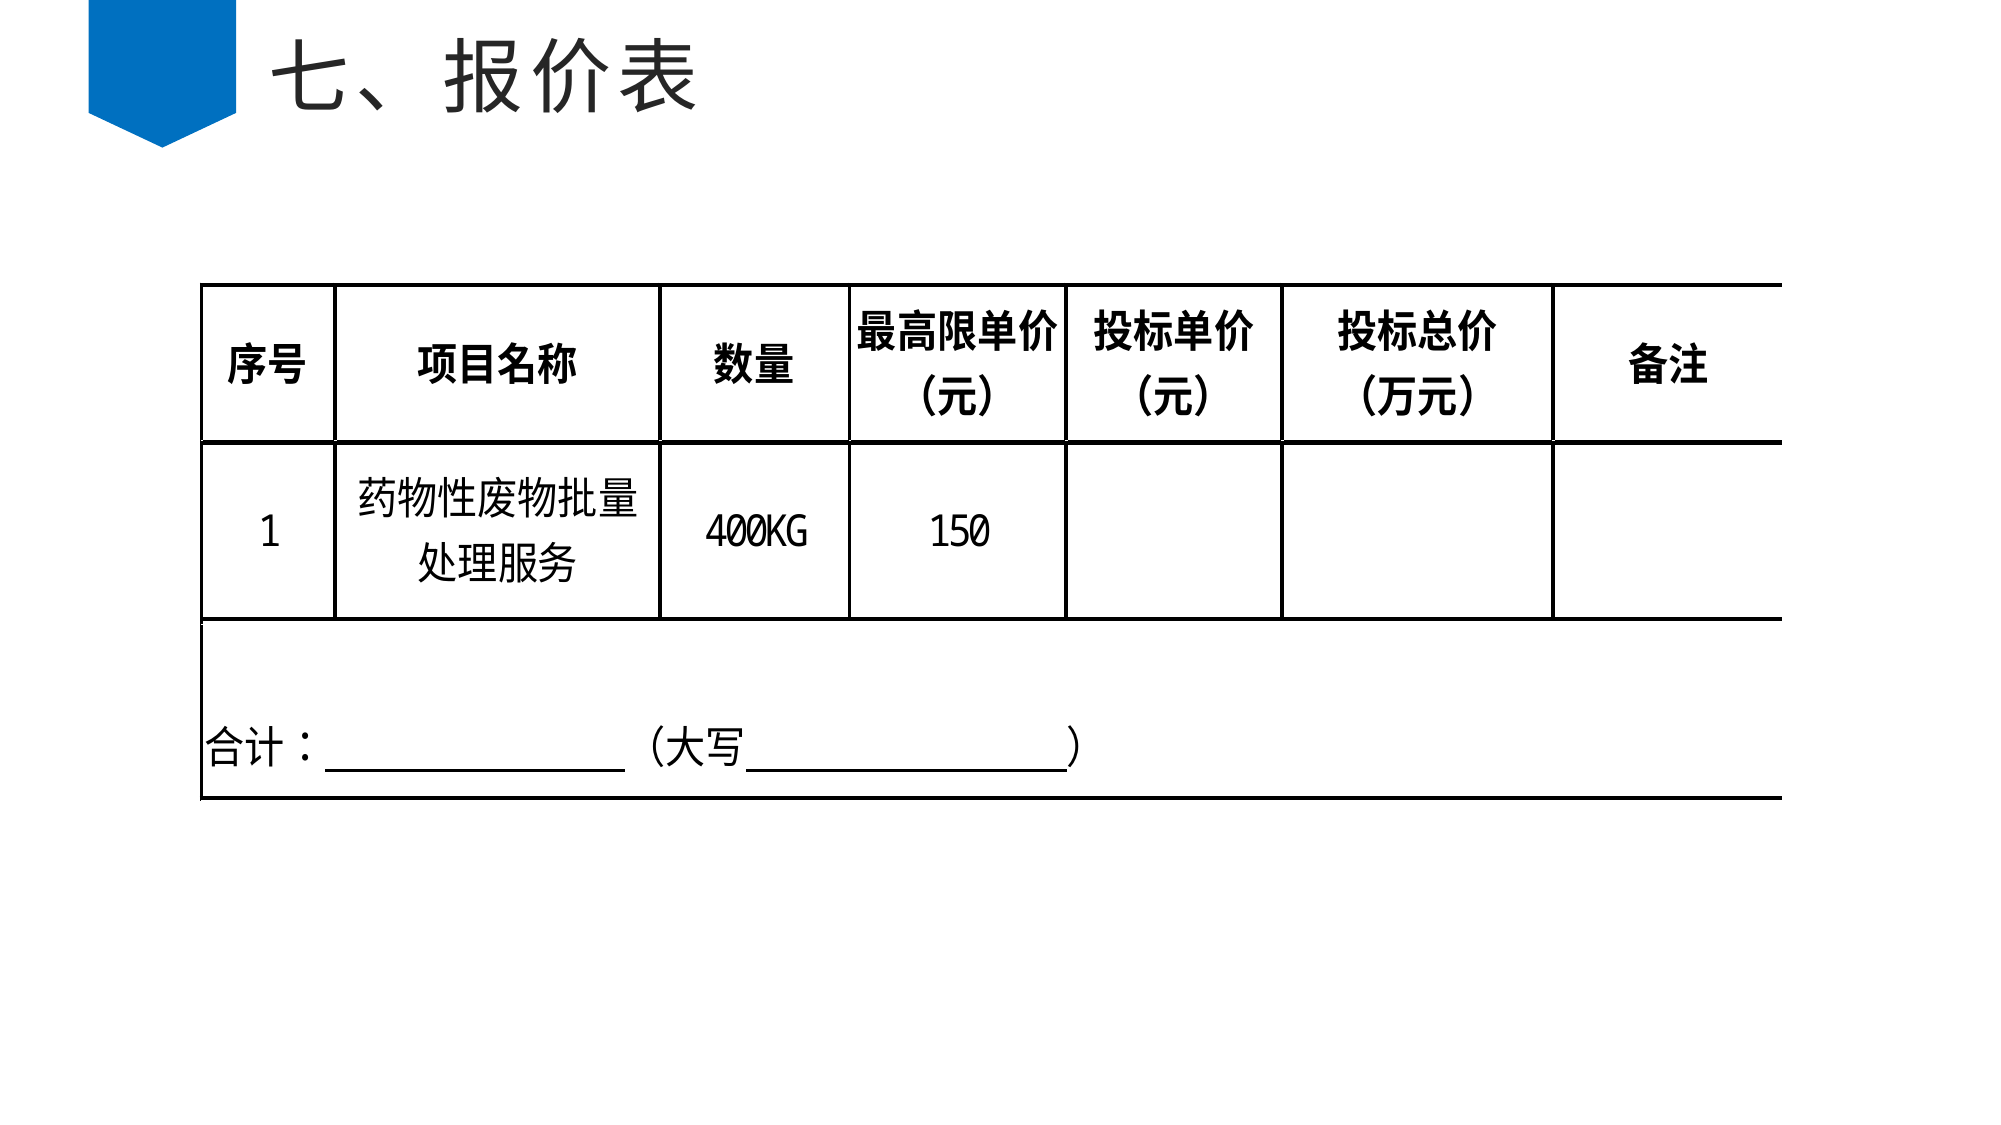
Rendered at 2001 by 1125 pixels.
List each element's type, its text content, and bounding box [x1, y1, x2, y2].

text_box [87, 0, 238, 149]
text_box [199, 282, 1782, 868]
title 七、报价表 [254, 15, 1913, 132]
text_box [105, 238, 1782, 868]
